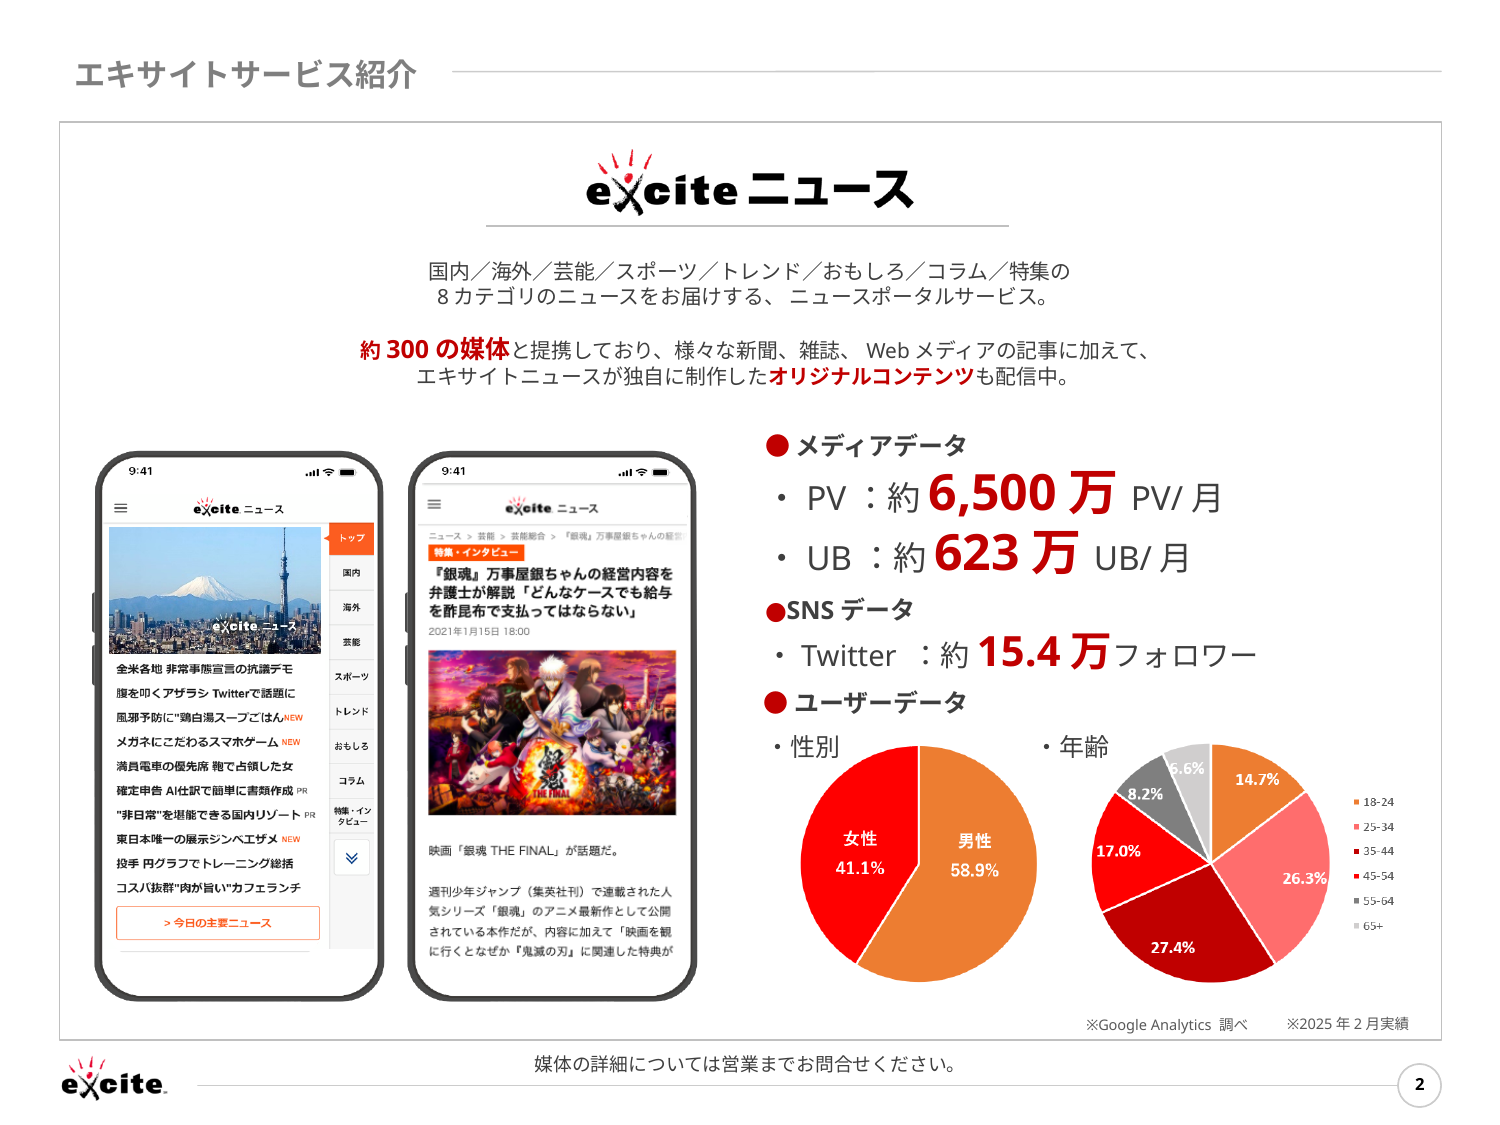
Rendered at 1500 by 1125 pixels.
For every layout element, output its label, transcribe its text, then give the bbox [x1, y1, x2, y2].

text_box ●ユーザーデータ [748, 690, 984, 725]
text_box ・年齢 [1019, 724, 1125, 770]
text_box ※2025年2月実績 [1299, 1007, 1500, 1041]
picture [1086, 738, 1400, 986]
text_box エキサイトサービス紹介 [59, 44, 453, 99]
text_box 1 [1386, 1063, 1453, 1107]
text_box [59, 121, 1442, 1040]
text_box 媒体の詳細については営業までお問合せください。 [0, 1044, 1500, 1083]
picture [793, 738, 1046, 987]
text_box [749, 422, 1335, 684]
picture [586, 149, 914, 216]
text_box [92, 450, 385, 1002]
picture [405, 450, 698, 1002]
picture [46, 1047, 178, 1112]
text_box ・性別 [750, 723, 856, 769]
text_box ※Google Analytics 調べ [1071, 1008, 1299, 1042]
